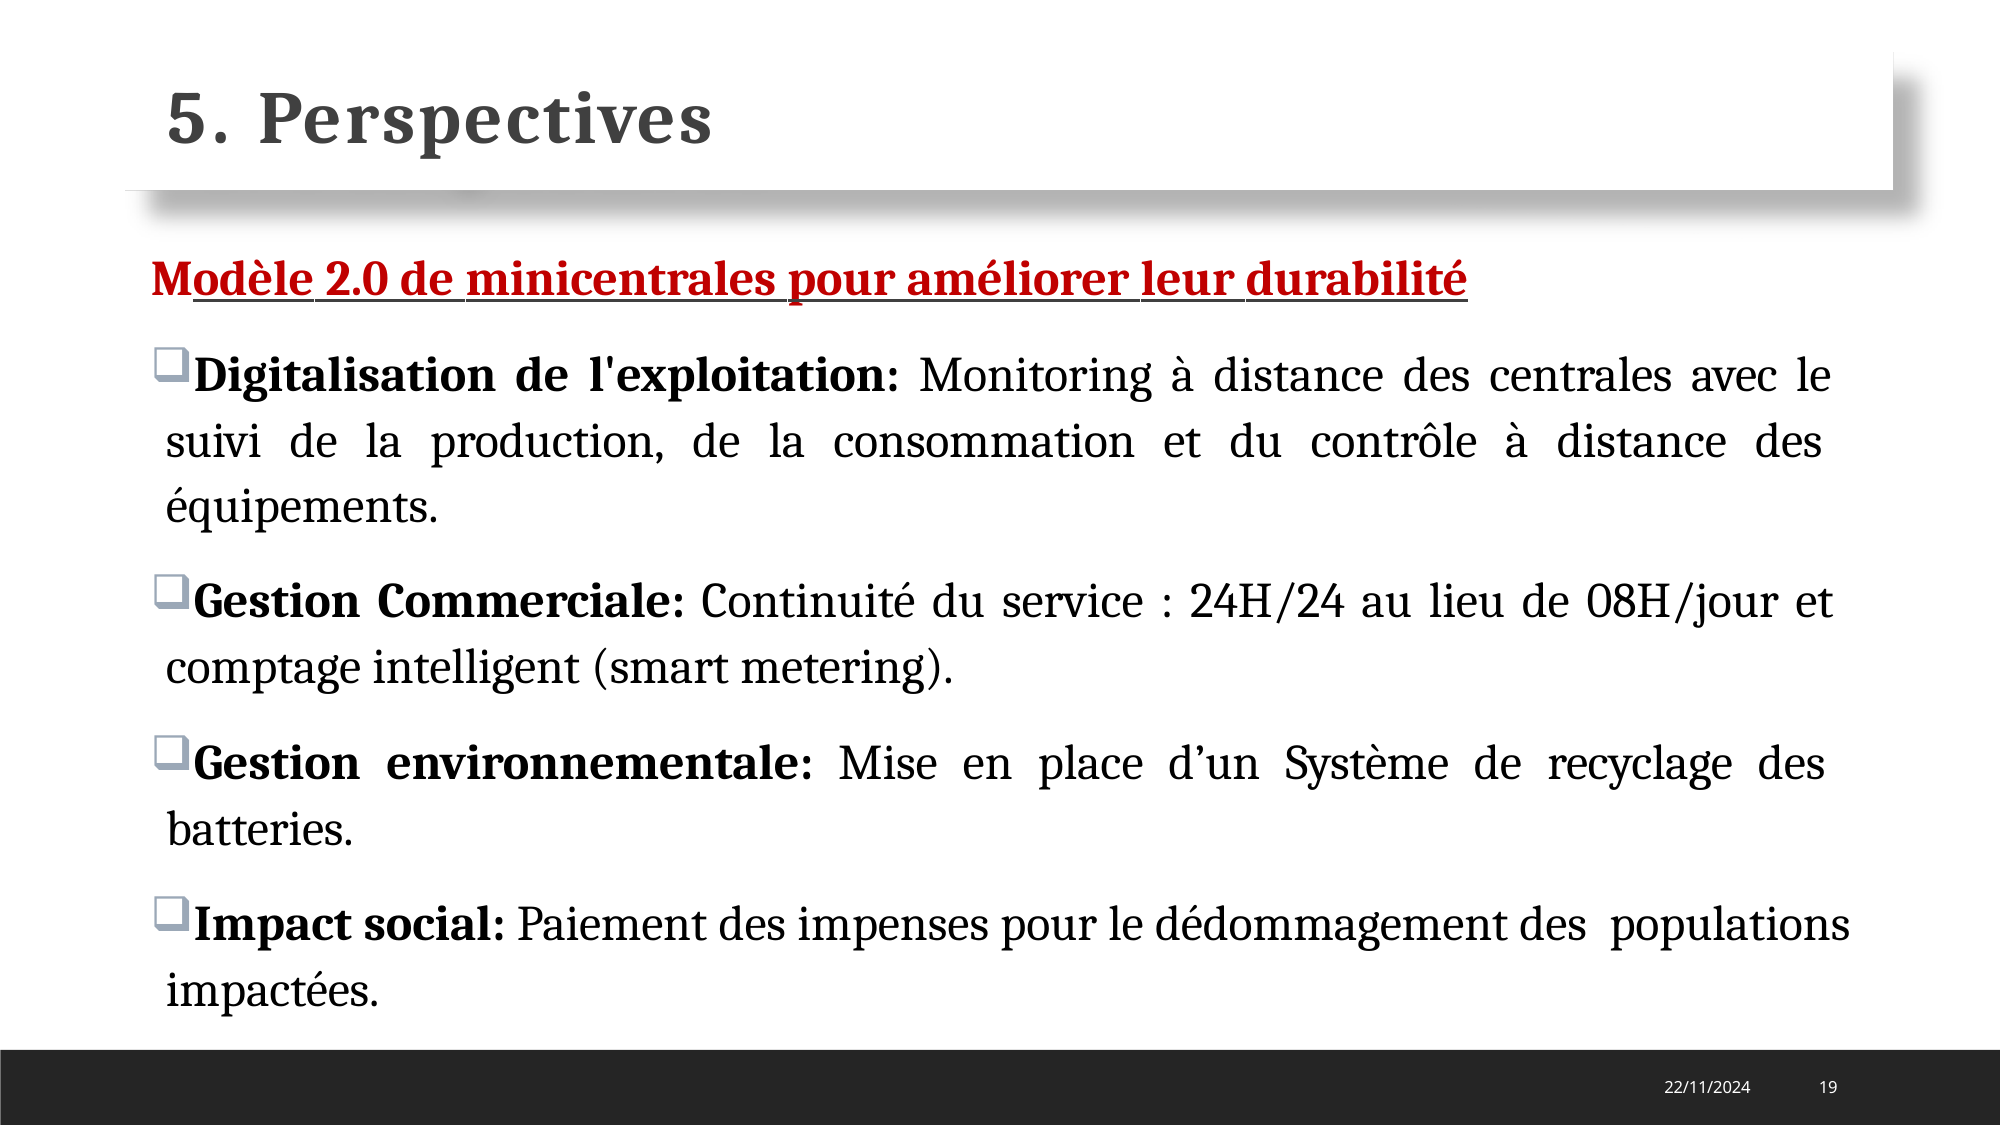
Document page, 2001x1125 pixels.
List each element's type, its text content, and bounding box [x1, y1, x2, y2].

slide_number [1662, 1076, 1760, 1125]
slide_number 19 [1812, 1076, 1845, 1125]
text_box Modèle 2.0 de minicentrales pour améliorer leur durabilité Digitalisation de l'exploitation: Monitoring à distance des centrales avec le suivi de la production, de la consommation et du contrôle à distance des équipements. Gestion Commerciale: Continuité du service : 24H/24 au lieu de 08H/jour et comptage intelligent (smart metering). Gestion environnementale: Mise en place d’un Système de recyclage des batteries. Impact social: Paiement des impenses pour le dédommagement des populations impactées. [148, 276, 1852, 1017]
picture [116, 42, 1951, 265]
